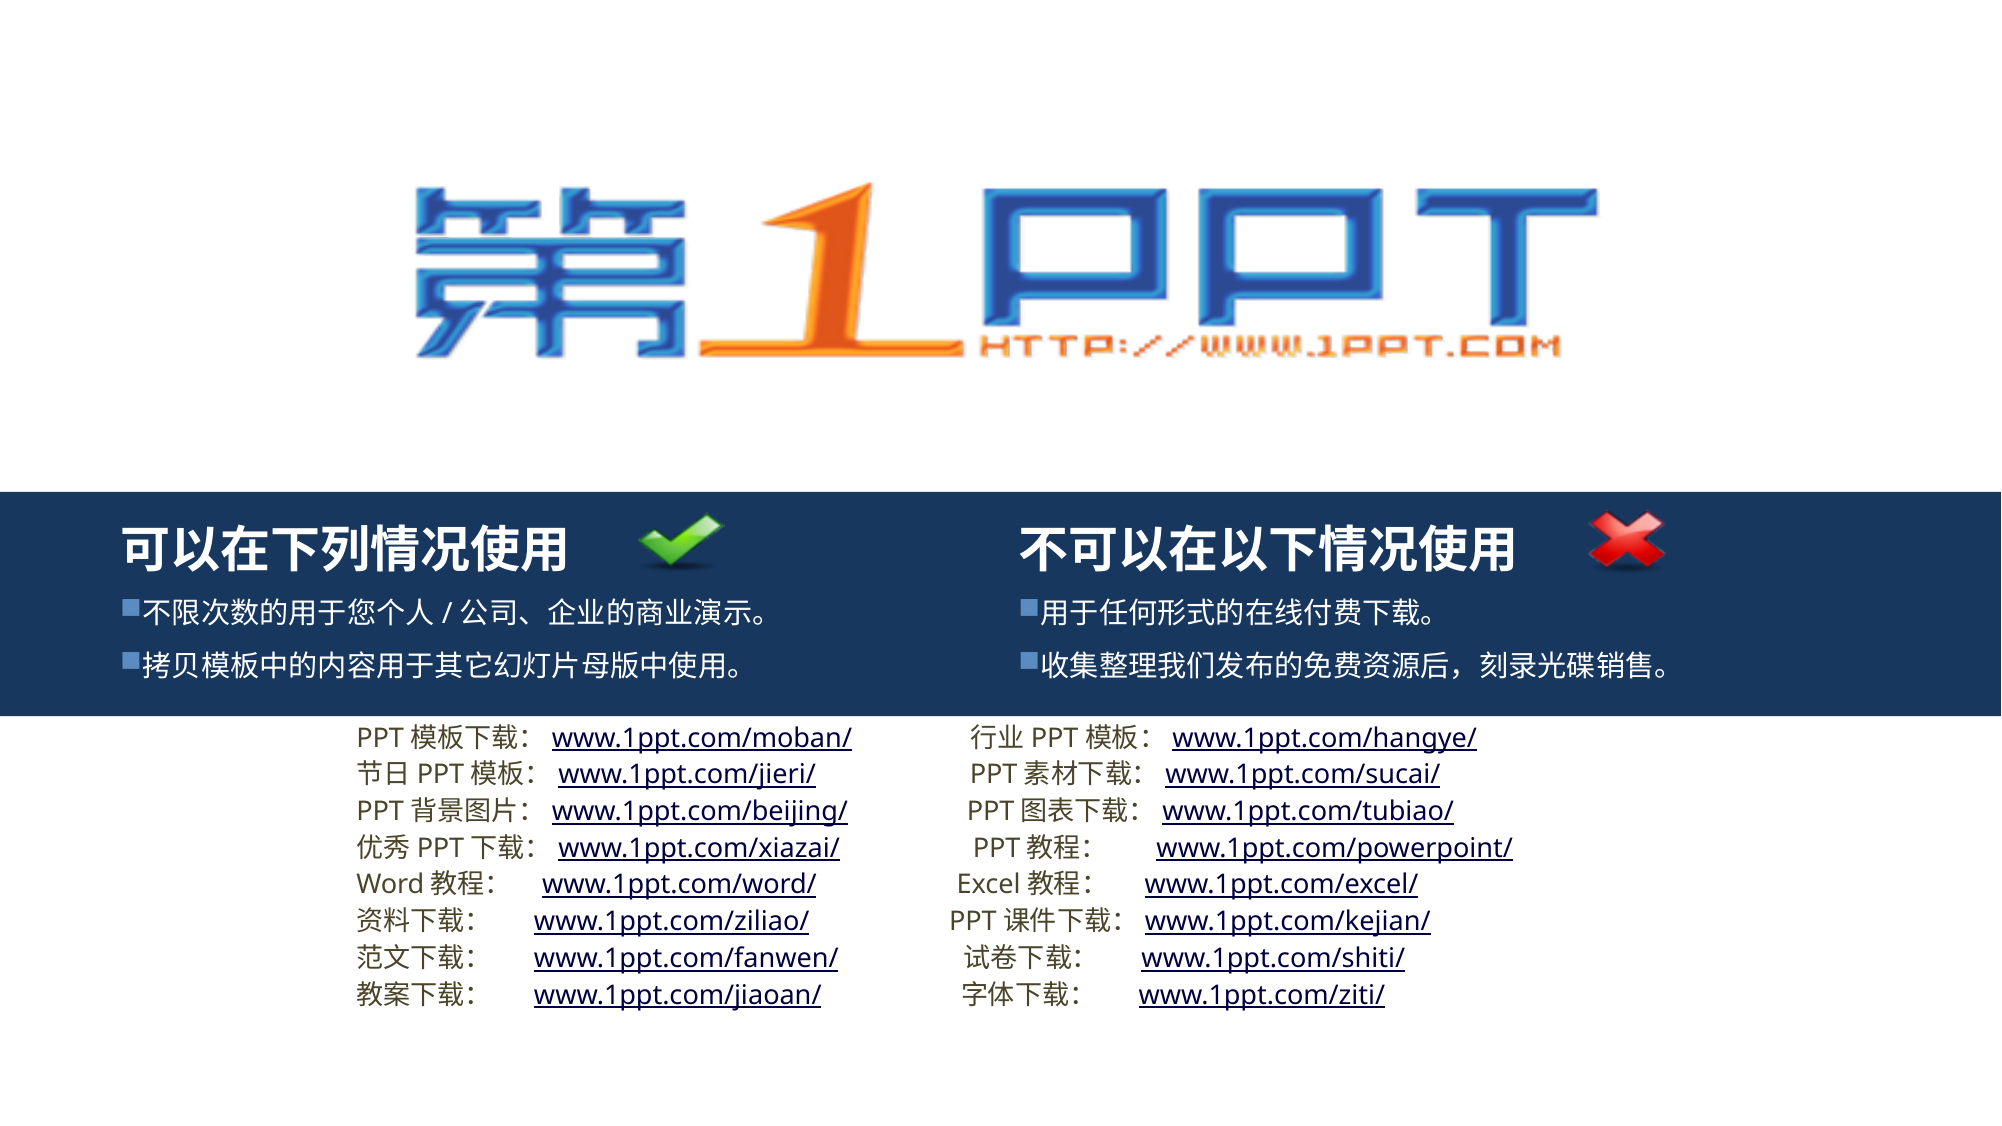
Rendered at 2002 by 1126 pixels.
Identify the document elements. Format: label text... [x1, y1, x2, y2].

picture [637, 507, 725, 573]
picture [1582, 507, 1670, 573]
picture [179, 51, 1868, 492]
text_box 可以在下列情况使用 不限次数的用于您个人/公司、企业的商业演示。 拷贝模板中的内容用于其它幻灯片母版中使用。 [102, 508, 1001, 774]
text_box 不可以在以下情况使用 用于任何形式的在线付费下载。 收集整理我们发布的免费资源后，刻录光碟销售。 [1000, 508, 1899, 762]
text_box [0, 491, 2001, 717]
text_box PPT模板下载：www.1ppt.com/moban/ 行业PPT模板：www.1ppt.com/hangye/ 节日PPT模板：www.1ppt.com/jieri/ PPT素材下载：www.1ppt.com/sucai/ PPT背景图片：www.1ppt.com/beijing/ PPT图表下载：www.1ppt.com/tubiao/ 优秀PPT下载：www.1ppt.com/xiazai/ PPT教程： www.1ppt.com/powerpoint/ Word教程： www.1ppt.com/word/ Excel教程： www.1ppt.com/excel/ 资料下载： www.1ppt.com/ziliao/ PPT课件下载：www.1ppt.com/kejian/ 范文下载： www.1ppt.com/fanwen/ 试卷下载： www.1ppt.com/shiti/ 教案下载： www.1ppt.com/jiaoan/ 字体下载： www.1ppt.com/ziti/ [337, 762, 1753, 1008]
